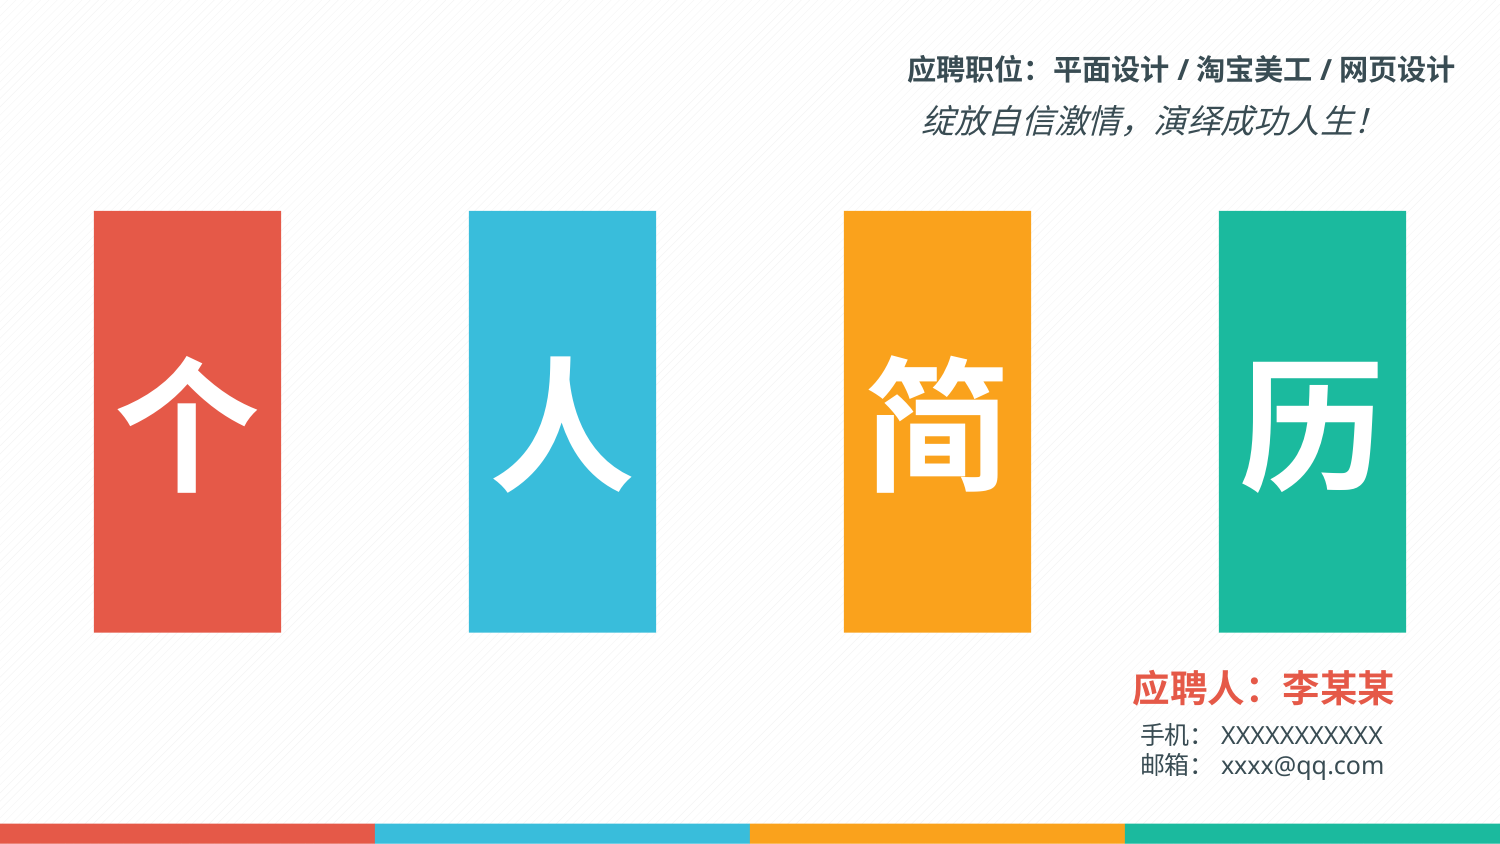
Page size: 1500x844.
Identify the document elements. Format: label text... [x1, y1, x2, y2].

text_box 简 [842, 209, 1033, 635]
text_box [1115, 657, 1412, 789]
text_box 历 [1217, 209, 1408, 635]
text_box 人 [467, 209, 658, 635]
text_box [903, 43, 1460, 149]
text_box 个 [92, 209, 283, 635]
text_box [0, 823, 1500, 844]
text_box [0, 0, 1500, 822]
